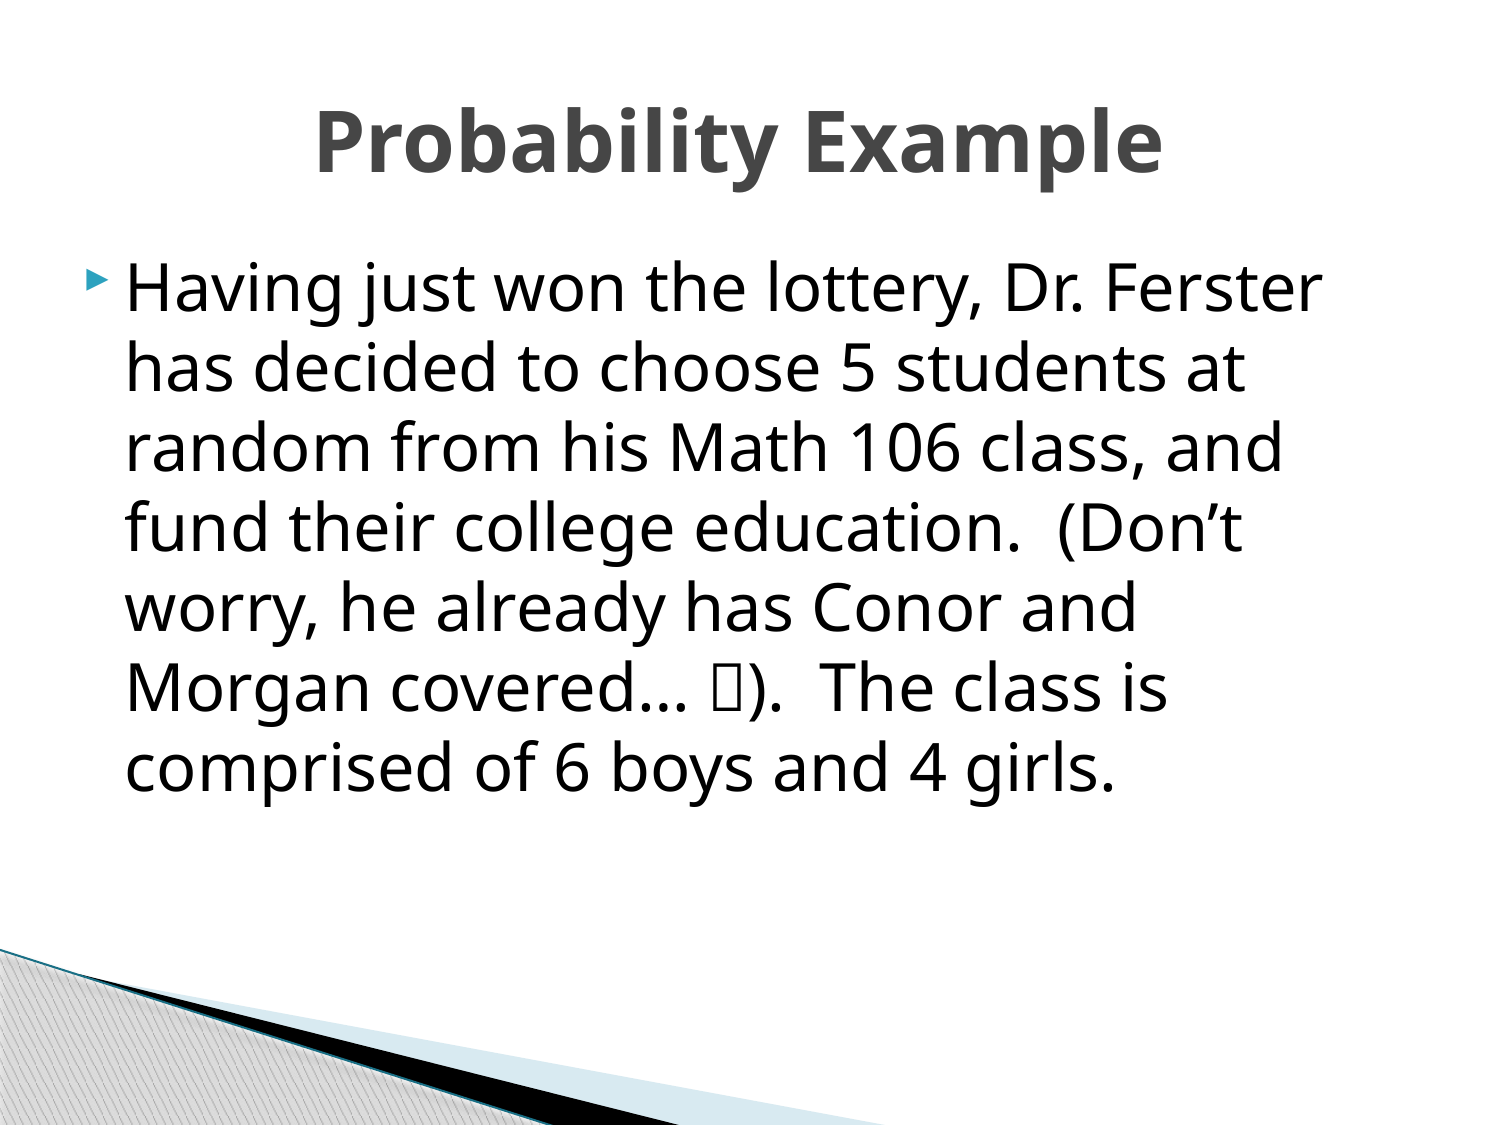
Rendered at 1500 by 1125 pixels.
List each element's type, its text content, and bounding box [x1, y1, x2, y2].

list Having just won the lottery, Dr. Ferster has decided to choose 5 students at random from his Math 106 class, and fund their college education. (Don’t worry, he already has Conor and Morgan covered… ). The class is comprised of 6 boys and 4 girls. [50, 237, 1413, 988]
title Probability Example [75, 45, 1425, 233]
